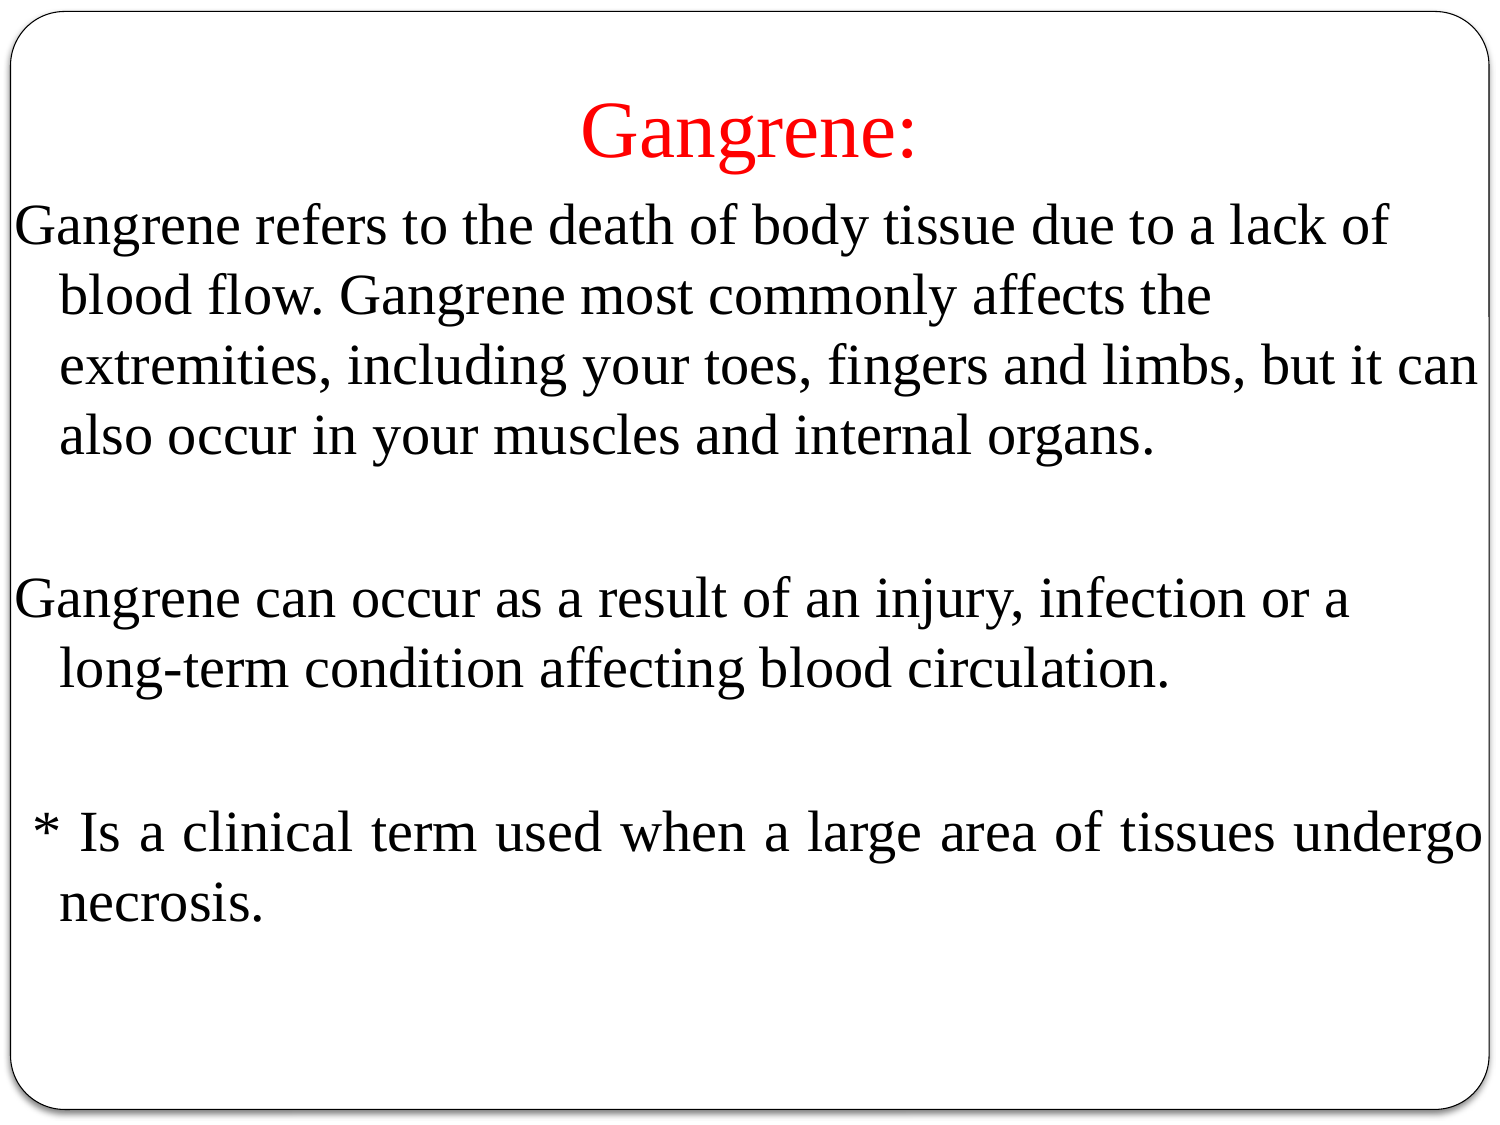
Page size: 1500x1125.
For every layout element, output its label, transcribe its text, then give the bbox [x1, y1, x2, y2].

list Gangrene: Gangrene refers to the death of body tissue due to a lack of blood flow. Gangrene most commonly affects the extremities, including your toes, fingers and limbs, but it can also occur in your muscles and internal organs. Gangrene can occur as a result of an injury, infection or a long-term condition affecting blood circulation. * Is a clinical term used when a large area of tissues undergo necrosis. [0, 69, 1500, 1124]
